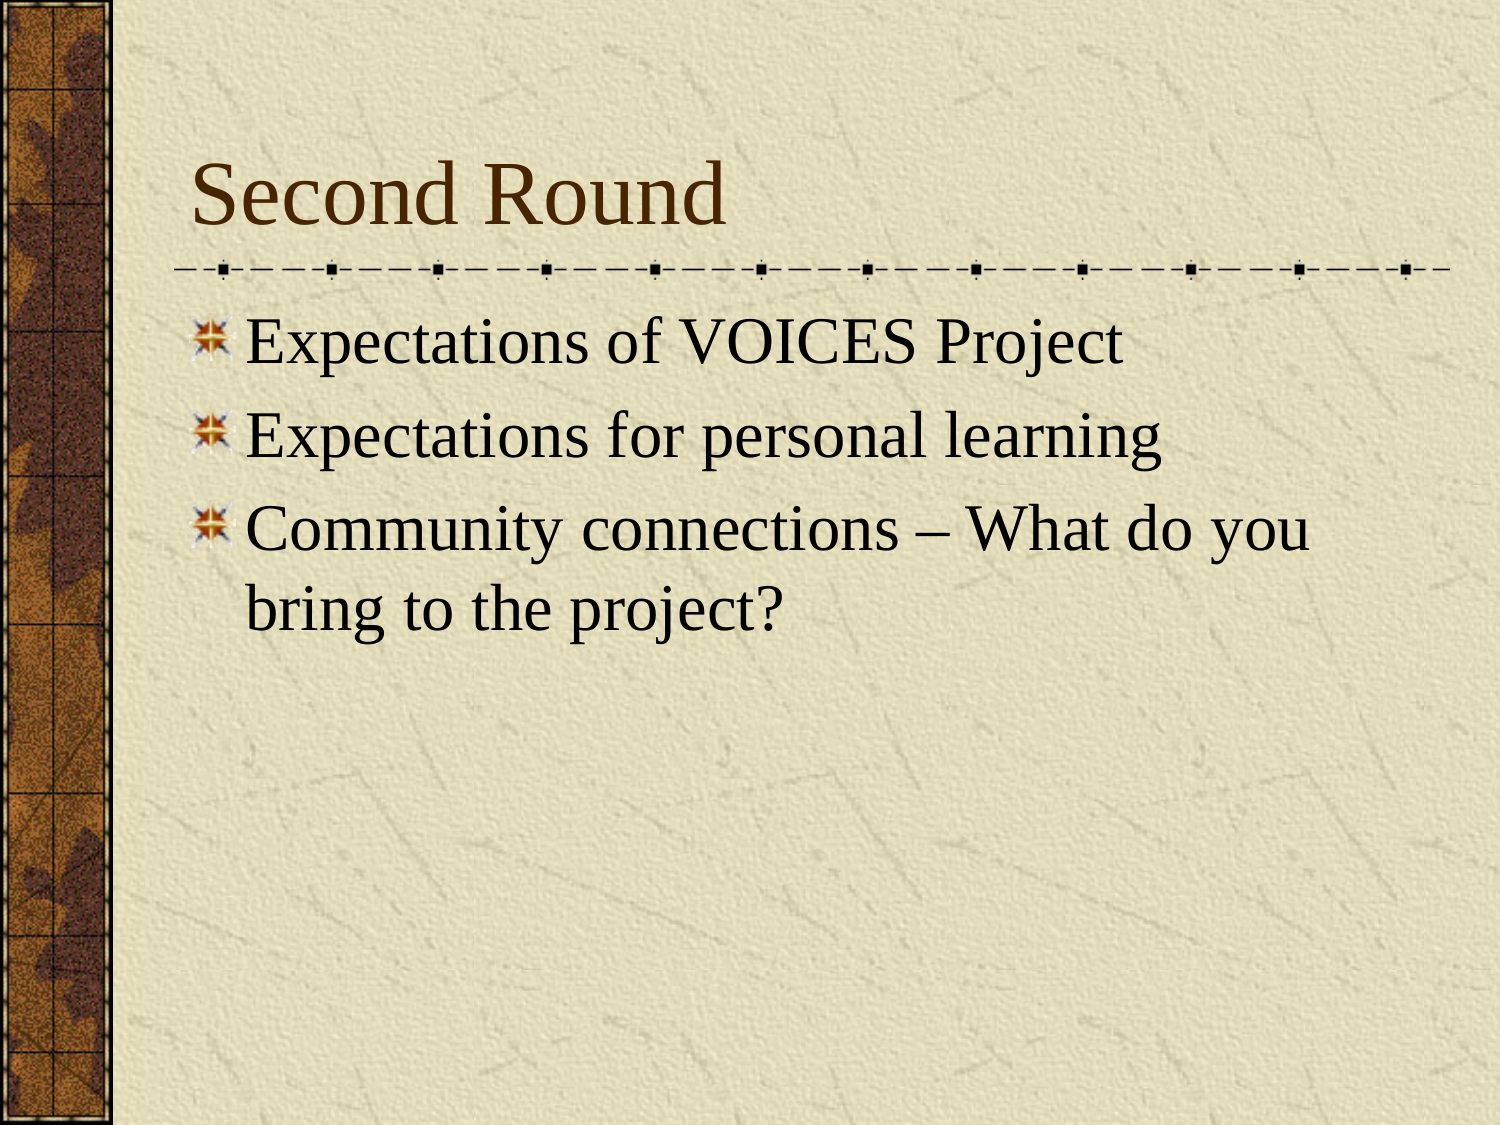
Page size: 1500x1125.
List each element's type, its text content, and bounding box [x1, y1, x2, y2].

picture [0, 0, 1500, 1125]
list Expectations of VOICES Project Expectations for personal learning Community connections – What do you bring to the project? [173, 289, 1449, 965]
title Second Round [174, 62, 1451, 251]
